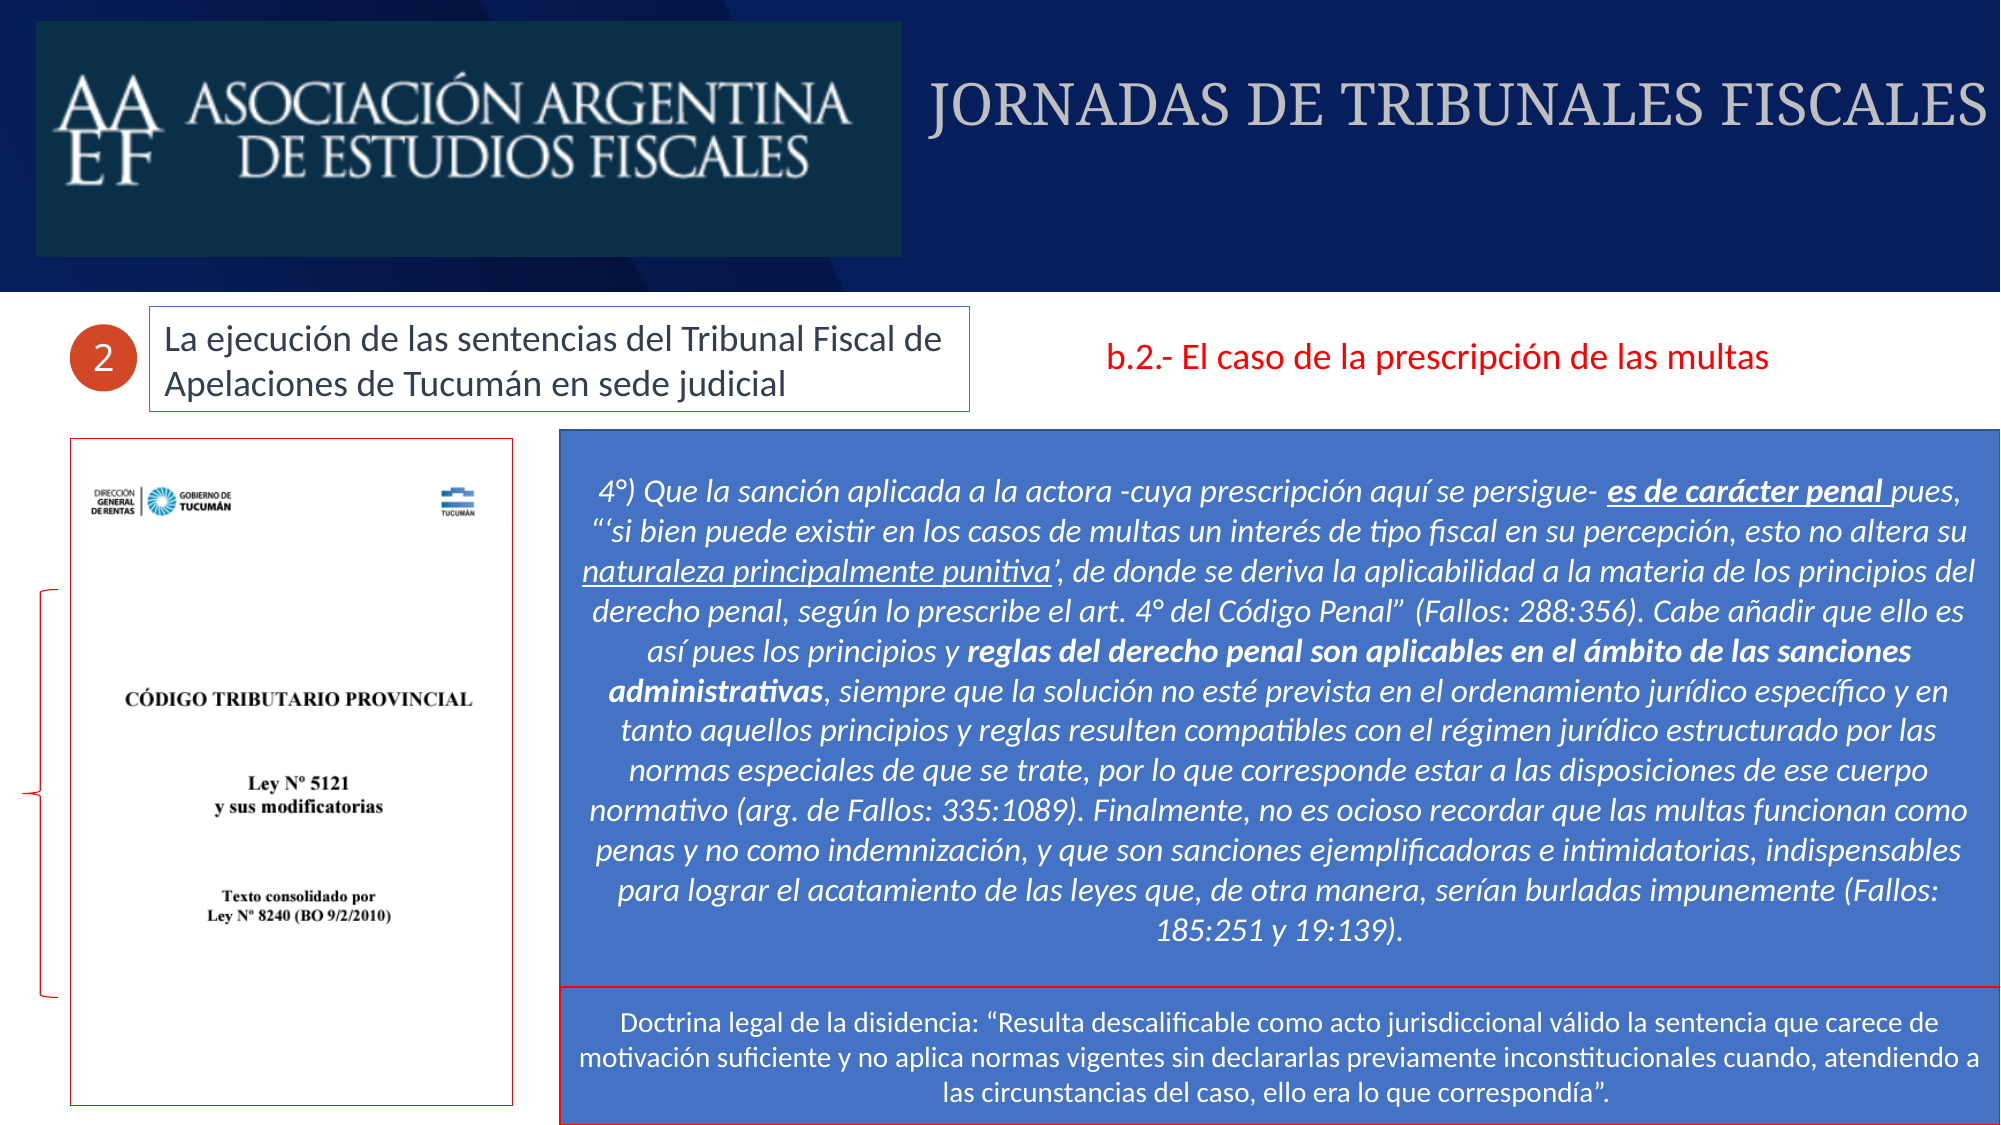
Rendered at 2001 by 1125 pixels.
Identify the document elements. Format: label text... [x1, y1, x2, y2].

text_box Doctrina legal de la disidencia: “Resulta descalificable como acto jurisdiccional válido la sentencia que carece de motivación suficiente y no aplica normas vigentes sin declararlas previamente inconstitucionales cuando, atendiendo a las circunstancias del caso, ello era lo que correspondía”. [559, 986, 2000, 1125]
text_box b.2.- El caso de la prescripción de las multas [1091, 324, 1786, 429]
text_box [22, 588, 59, 999]
text_box 4°) Que la sanción aplicada a la actora -cuya prescripción aquí se persigue- es de carácter penal pues, “‘si bien puede existir en los casos de multas un interés de tipo fiscal en su percepción, esto no altera su naturaleza principalmente punitiva’, de donde se deriva la aplicabilidad a la materia de los principios del derecho penal, según lo prescribe el art. 4° del Código Penal” (Fallos: 288:356). Cabe añadir que ello es así pues los principios y reglas del derecho penal son aplicables en el ámbito de las sanciones administrativas, siempre que la solución no esté prevista en el ordenamiento jurídico específico y en tanto aquellos principios y reglas resulten compatibles con el régimen jurídico estructurado por las normas especiales de que se trate, por lo que corresponde estar a las disposiciones de ese cuerpo normativo (arg. de Fallos: 335:1089). Finalmente, no es ocioso recordar que las multas funcionan como penas y no como indemnización, y que son sanciones ejemplificadoras e intimidatorias, indispensables para lograr el acatamiento de las leyes que, de otra manera, serían burladas impunemente (Fallos: 185:251 y 19:139). [559, 429, 2000, 986]
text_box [58, 324, 150, 392]
text_box La ejecución de las sentencias del Tribunal Fiscal de Apelaciones de Tucumán en sede judicial [149, 306, 970, 412]
picture [70, 438, 513, 1106]
picture [0, 0, 2000, 292]
